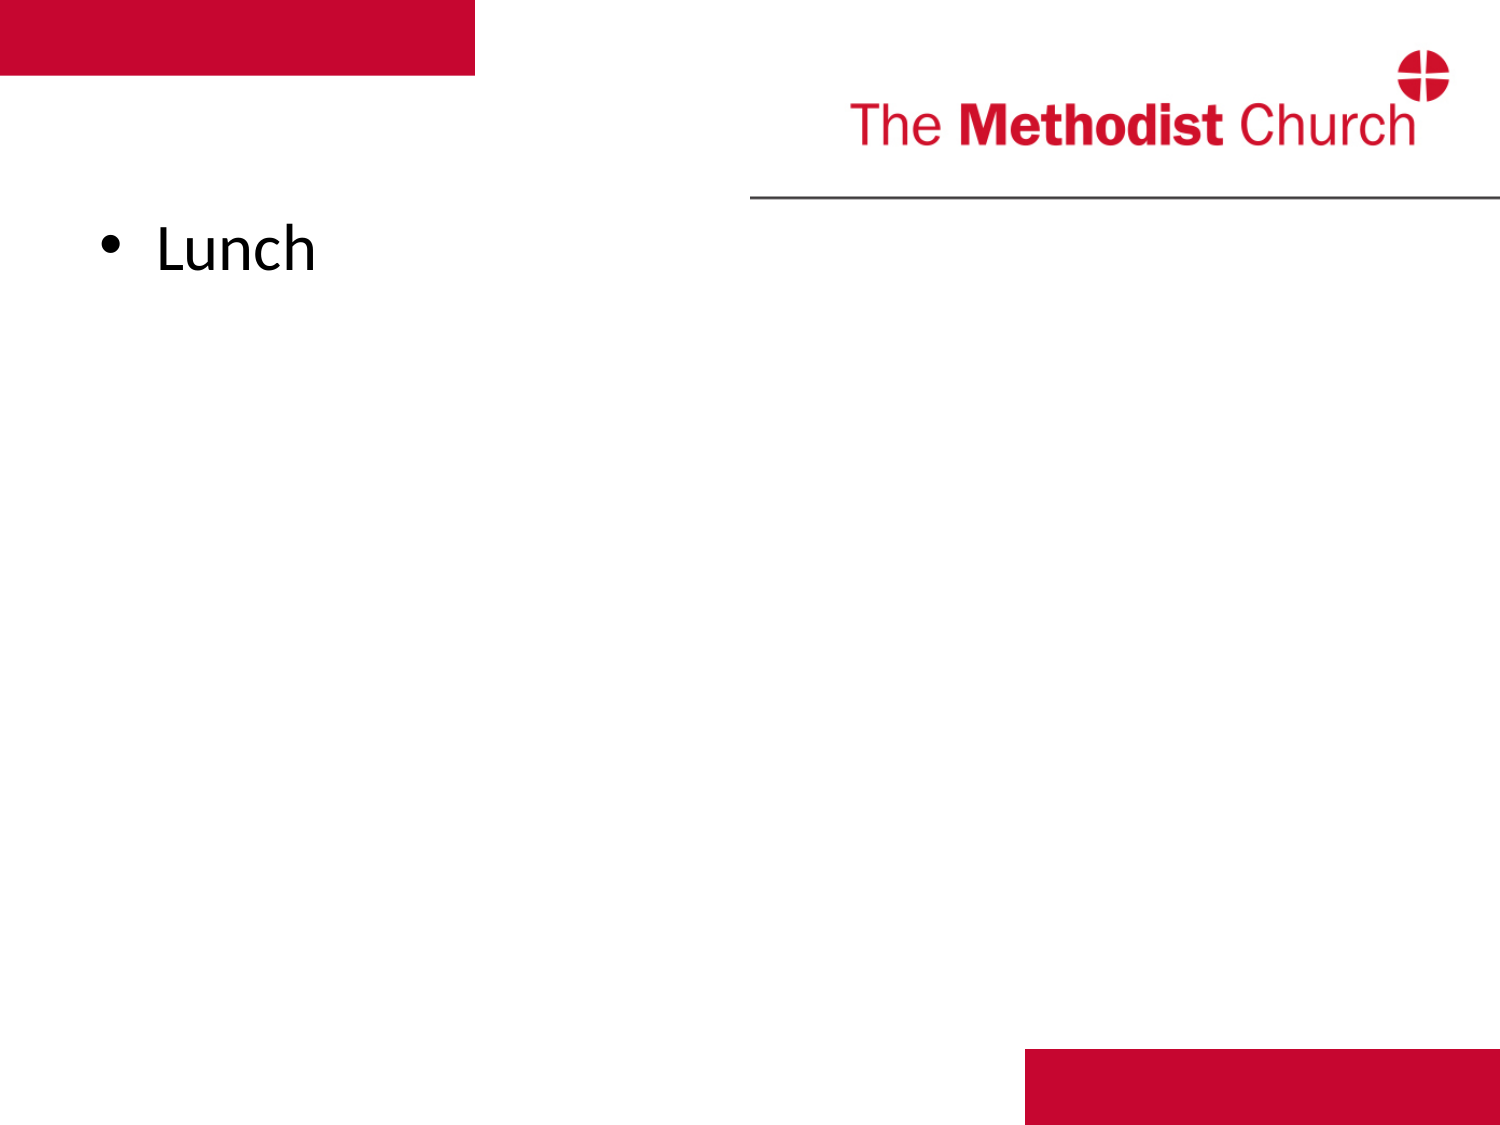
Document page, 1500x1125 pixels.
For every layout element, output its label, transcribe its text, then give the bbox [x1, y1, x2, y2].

list Lunch [84, 196, 738, 1000]
picture [750, 0, 1500, 216]
